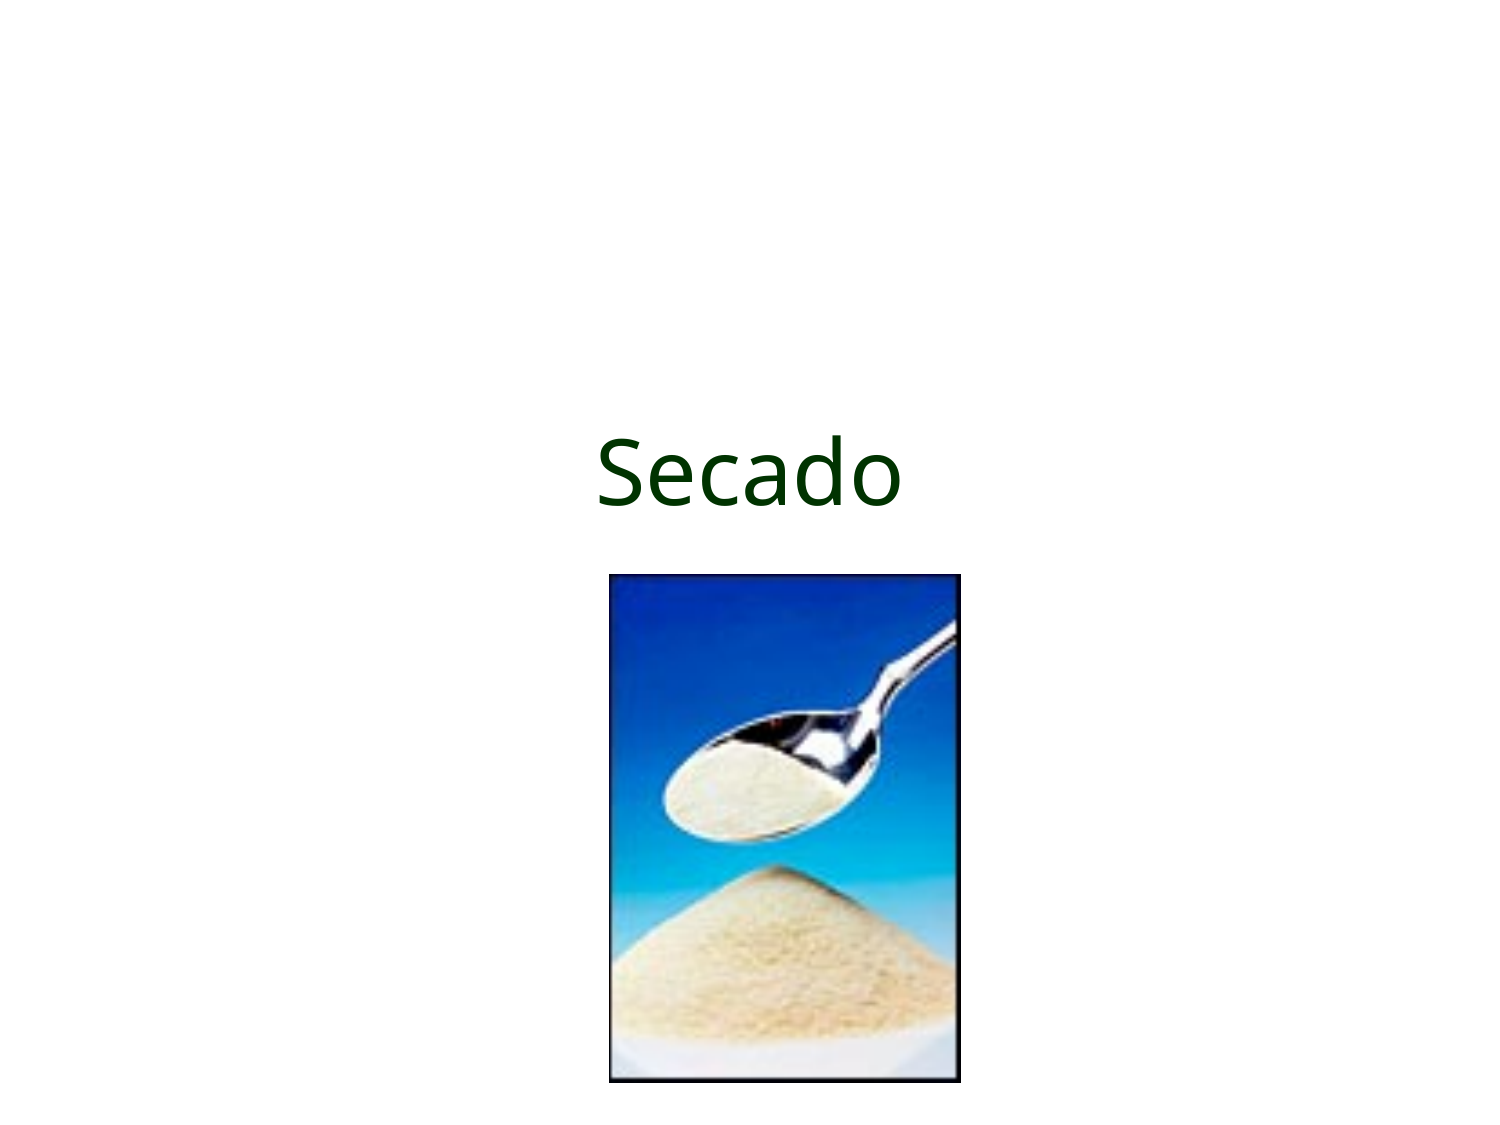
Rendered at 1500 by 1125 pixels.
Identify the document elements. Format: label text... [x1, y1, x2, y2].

title Secado [112, 374, 1388, 563]
picture [609, 573, 962, 1083]
